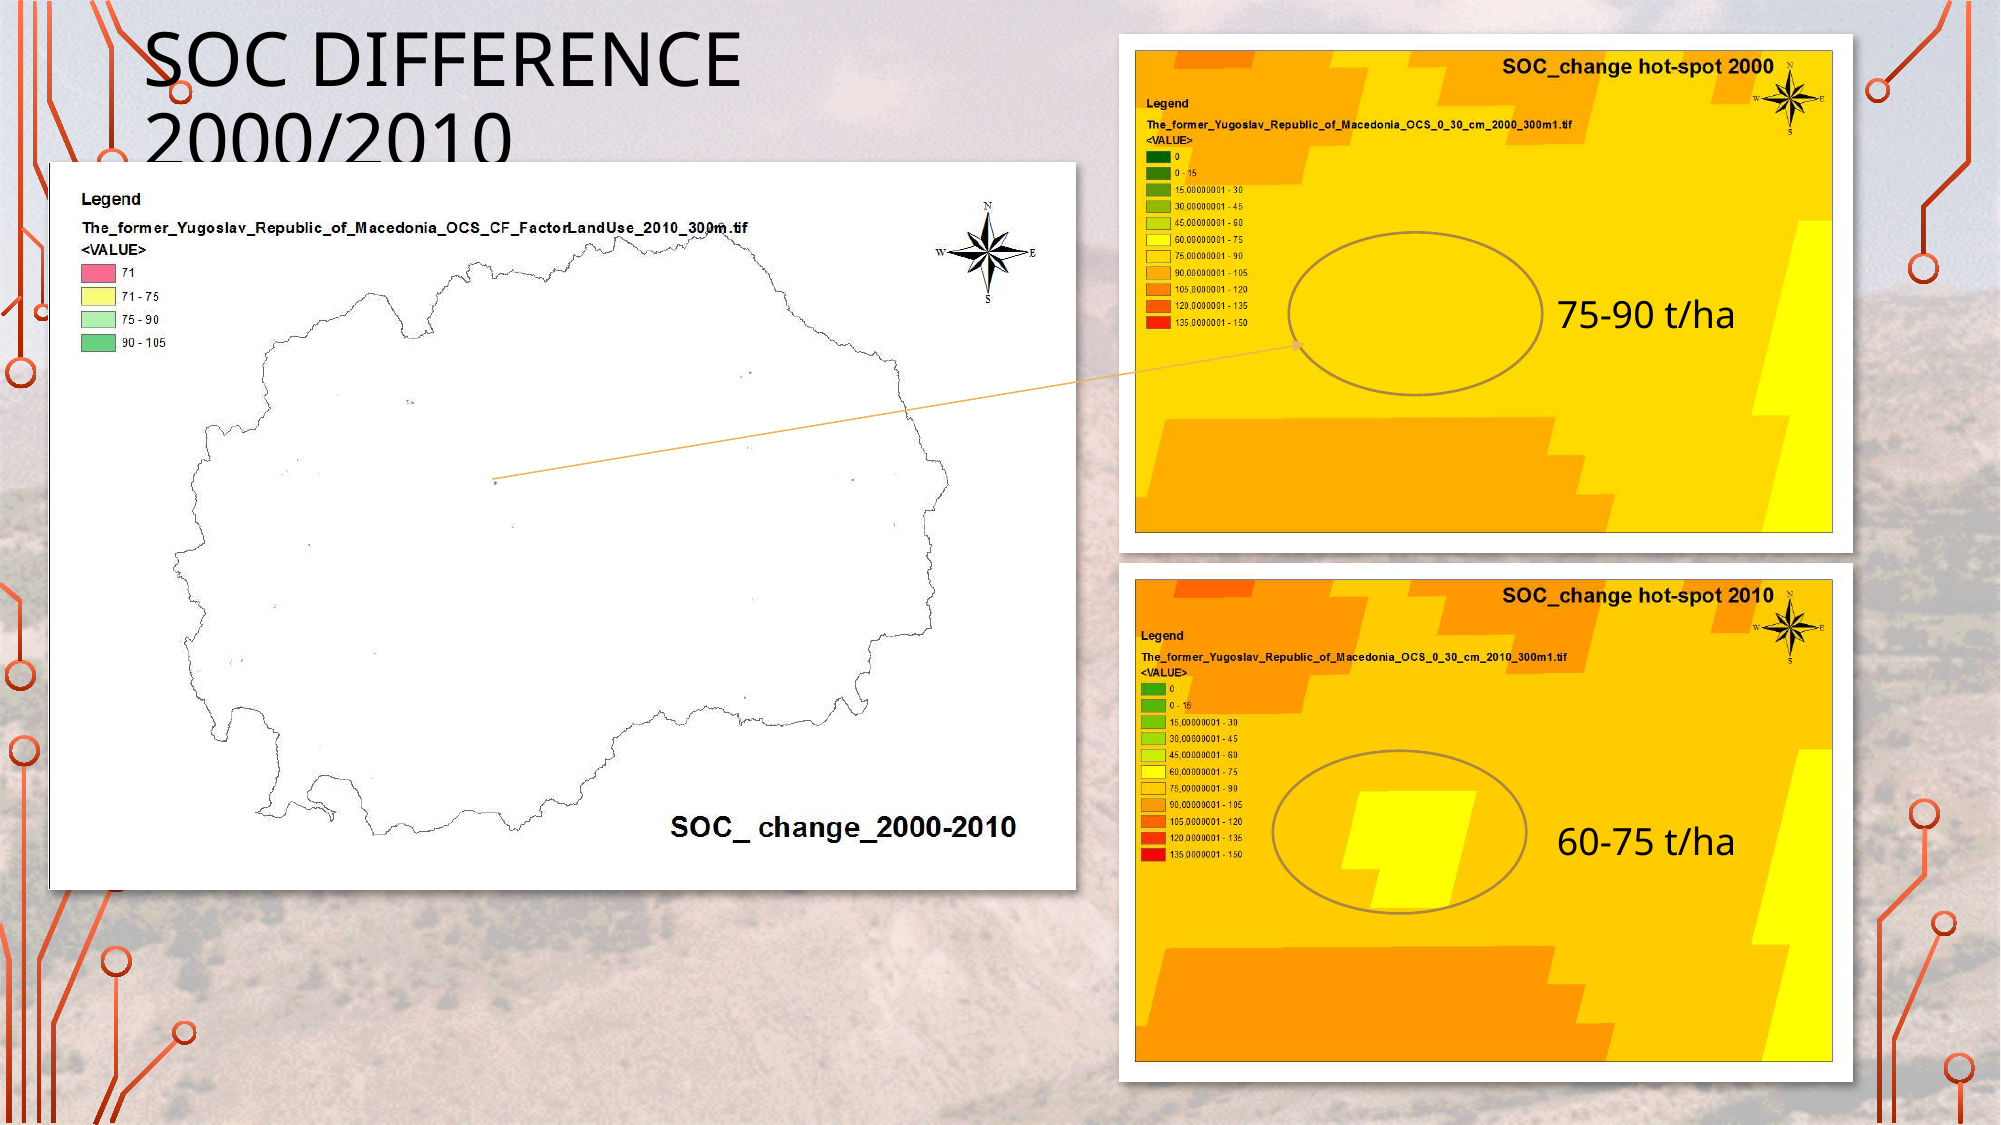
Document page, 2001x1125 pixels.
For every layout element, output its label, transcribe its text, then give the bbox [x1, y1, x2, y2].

picture [1119, 34, 1854, 554]
picture [1119, 563, 1854, 1082]
picture [47, 162, 1077, 890]
title SOC difference 2000/2010 [128, 42, 1117, 163]
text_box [492, 343, 1306, 480]
